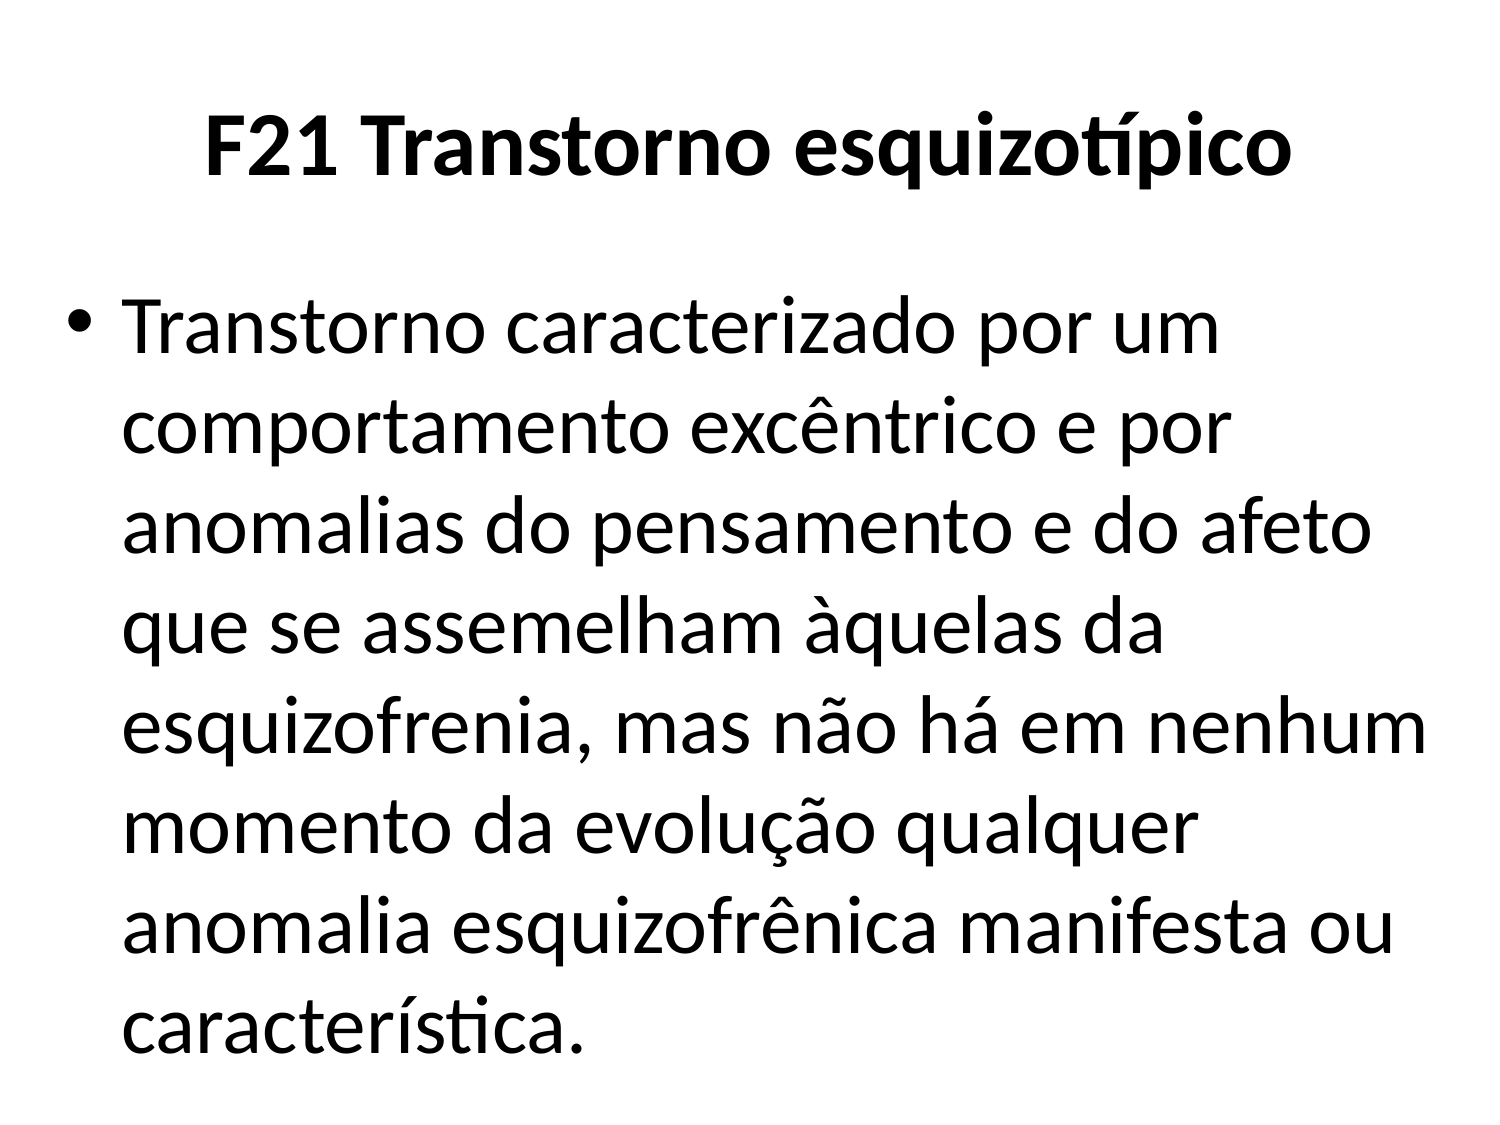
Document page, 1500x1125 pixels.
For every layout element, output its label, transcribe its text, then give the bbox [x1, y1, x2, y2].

list Transtorno caracterizado por um comportamento excêntrico e por anomalias do pensamento e do afeto que se assemelham àquelas da esquizofrenia, mas não há em nenhum momento da evolução qualquer anomalia esquizofrênica manifesta ou característica. [50, 262, 1463, 1063]
title F21 Transtorno esquizotípico [75, 45, 1425, 233]
